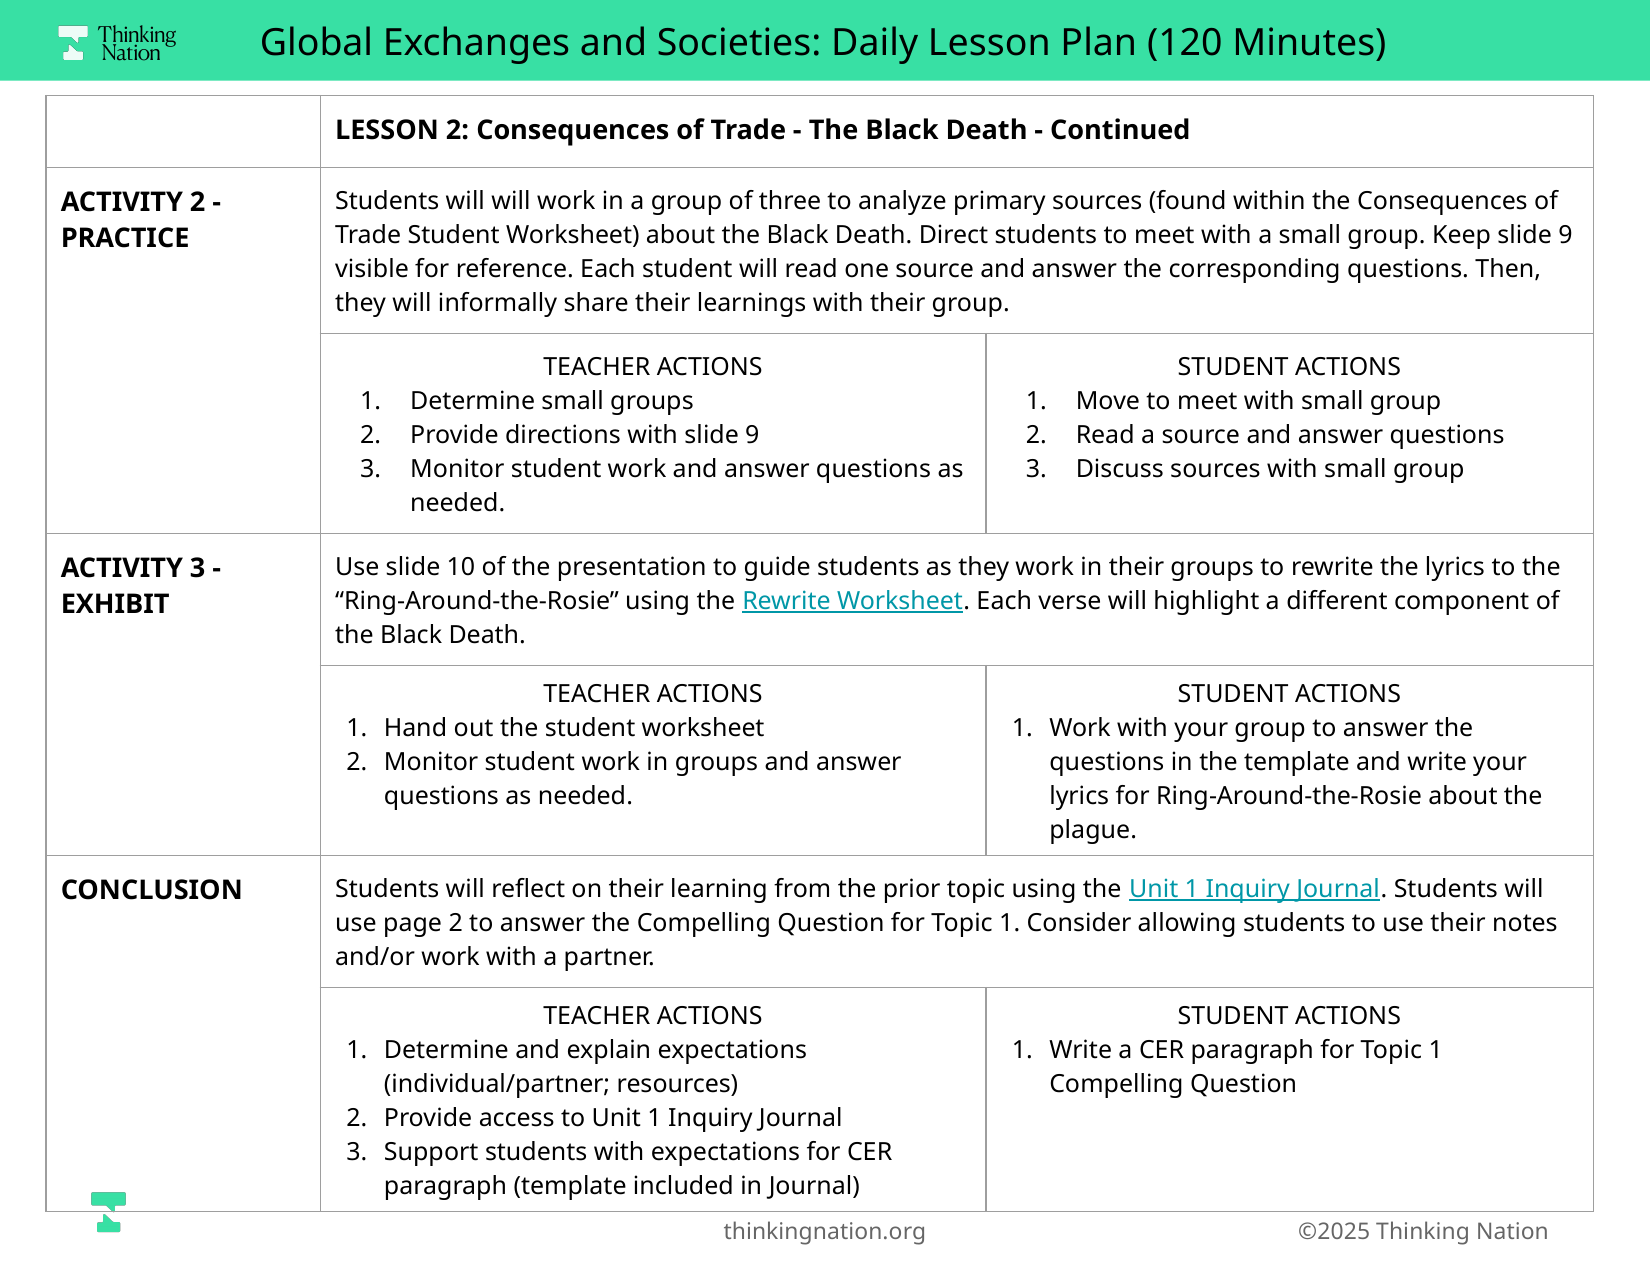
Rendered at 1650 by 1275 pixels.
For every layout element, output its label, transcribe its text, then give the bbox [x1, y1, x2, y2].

table_cell STUDENT ACTIONS Move to meet with small group Read a source and answer questions Discuss sources with small group [987, 334, 1593, 533]
text_box thinkingnation.org [629, 1212, 1021, 1240]
text_box ©2025 Thinking Nation [1174, 1212, 1566, 1240]
table_cell CONCLUSION [47, 856, 320, 1211]
table_cell TEACHER ACTIONS Determine and explain expectations (individual/partner; resources) Provide access to Unit 1 Inquiry Journal Support students with expectations for CER paragraph (template included in Journal) [321, 988, 985, 1211]
table_cell Students will reflect on their learning from the prior topic using the Unit 1 Inquiry Journal. Students will use page 2 to answer the Compelling Question for Topic 1. Consider allowing students to use their notes and/or work with a partner. [321, 856, 1593, 987]
table_cell ACTIVITY 2 - PRACTICE [47, 168, 320, 533]
picture [45, 14, 180, 85]
table_cell TEACHER ACTIONS Hand out the student worksheet Monitor student work in groups and answer questions as needed. [321, 666, 985, 855]
table_cell Use slide 10 of the presentation to guide students as they work in their groups to rewrite the lyrics to the “Ring-Around-the-Rosie” using the Rewrite Worksheet. Each verse will highlight a different component of the Black Death. [321, 534, 1593, 665]
table_cell STUDENT ACTIONS Write a CER paragraph for Topic 1 Compelling Question [987, 988, 1593, 1211]
table_cell ACTIVITY 3 - EXHIBIT [47, 534, 320, 855]
picture [80, 1184, 136, 1240]
table_cell TEACHER ACTIONS Determine small groups Provide directions with slide 9 Monitor student work and answer questions as needed. [321, 334, 985, 533]
text_box Global Exchanges and Societies: Daily Lesson Plan (120 Minutes) [0, 0, 1650, 81]
table_cell Students will will work in a group of three to analyze primary sources (found within the Consequences of Trade Student Worksheet) about the Black Death. Direct students to meet with a small group. Keep slide 9 visible for reference. Each student will read one source and answer the corresponding questions. Then, they will informally share their learnings with their group. [321, 168, 1593, 333]
table_header [47, 96, 320, 167]
table_header LESSON 2: Consequences of Trade - The Black Death - Continued [321, 96, 1593, 167]
table_cell STUDENT ACTIONS Work with your group to answer the questions in the template and write your lyrics for Ring-Around-the-Rosie about the plague. [987, 666, 1593, 855]
